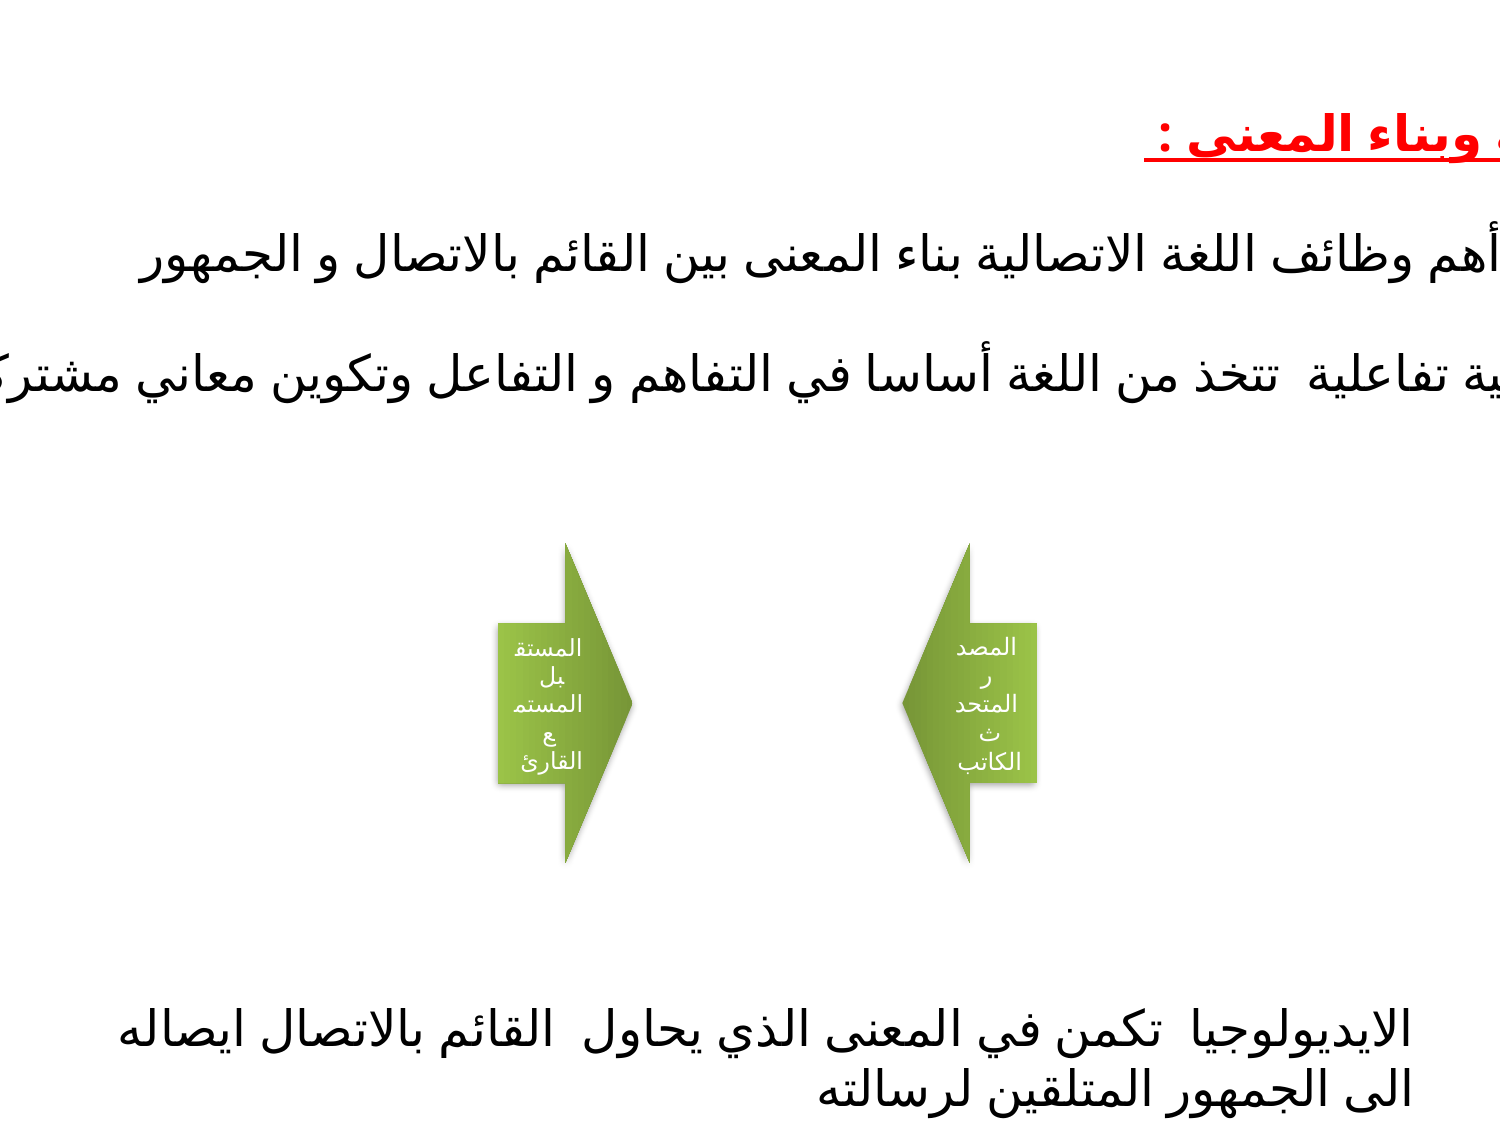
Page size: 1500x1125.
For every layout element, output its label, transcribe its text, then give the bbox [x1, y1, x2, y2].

text_box الايديولوجيا تكمن في المعنى الذي يحاول القائم بالاتصال ايصاله الى الجمهور المتلقين لرسالته [46, 988, 1430, 1124]
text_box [128, 433, 1407, 973]
text_box اللغة وبناء المعنى : من أهم وظائف اللغة الاتصالية بناء المعنى بين القائم بالاتصال و الجمهور عملية تفاعلية تتخذ من اللغة أساسا في التفاهم و التفاعل وتكوين معاني مشتركة [0, 93, 1500, 409]
